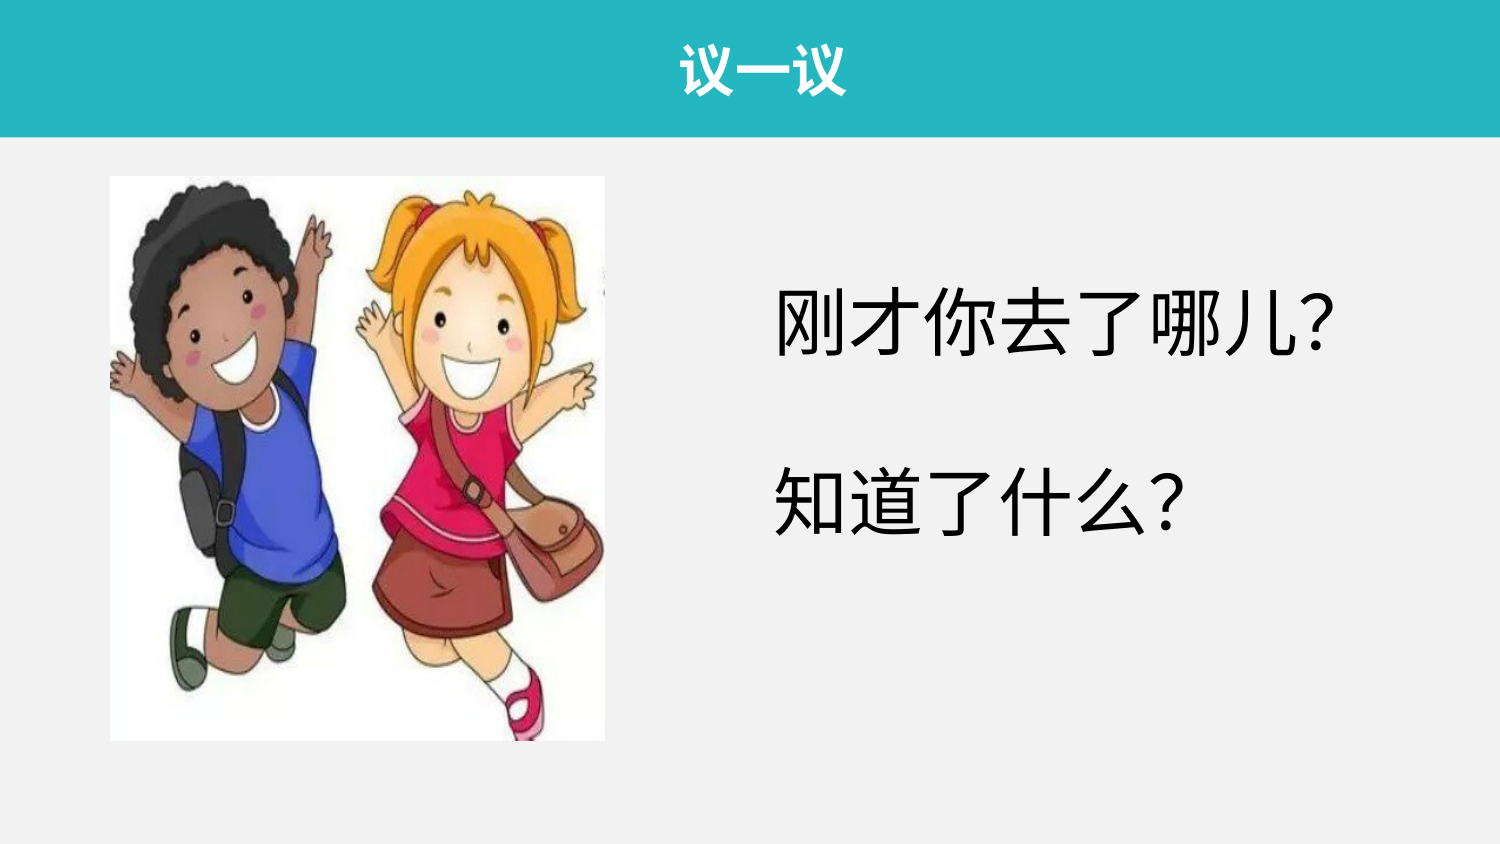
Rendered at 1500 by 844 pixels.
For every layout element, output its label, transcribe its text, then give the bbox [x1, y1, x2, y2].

text_box 刚才你去了哪儿？ 知道了什么？ [762, 269, 1353, 551]
text_box [0, 0, 1500, 138]
text_box 议一议 [428, 29, 1072, 108]
picture [110, 176, 605, 741]
